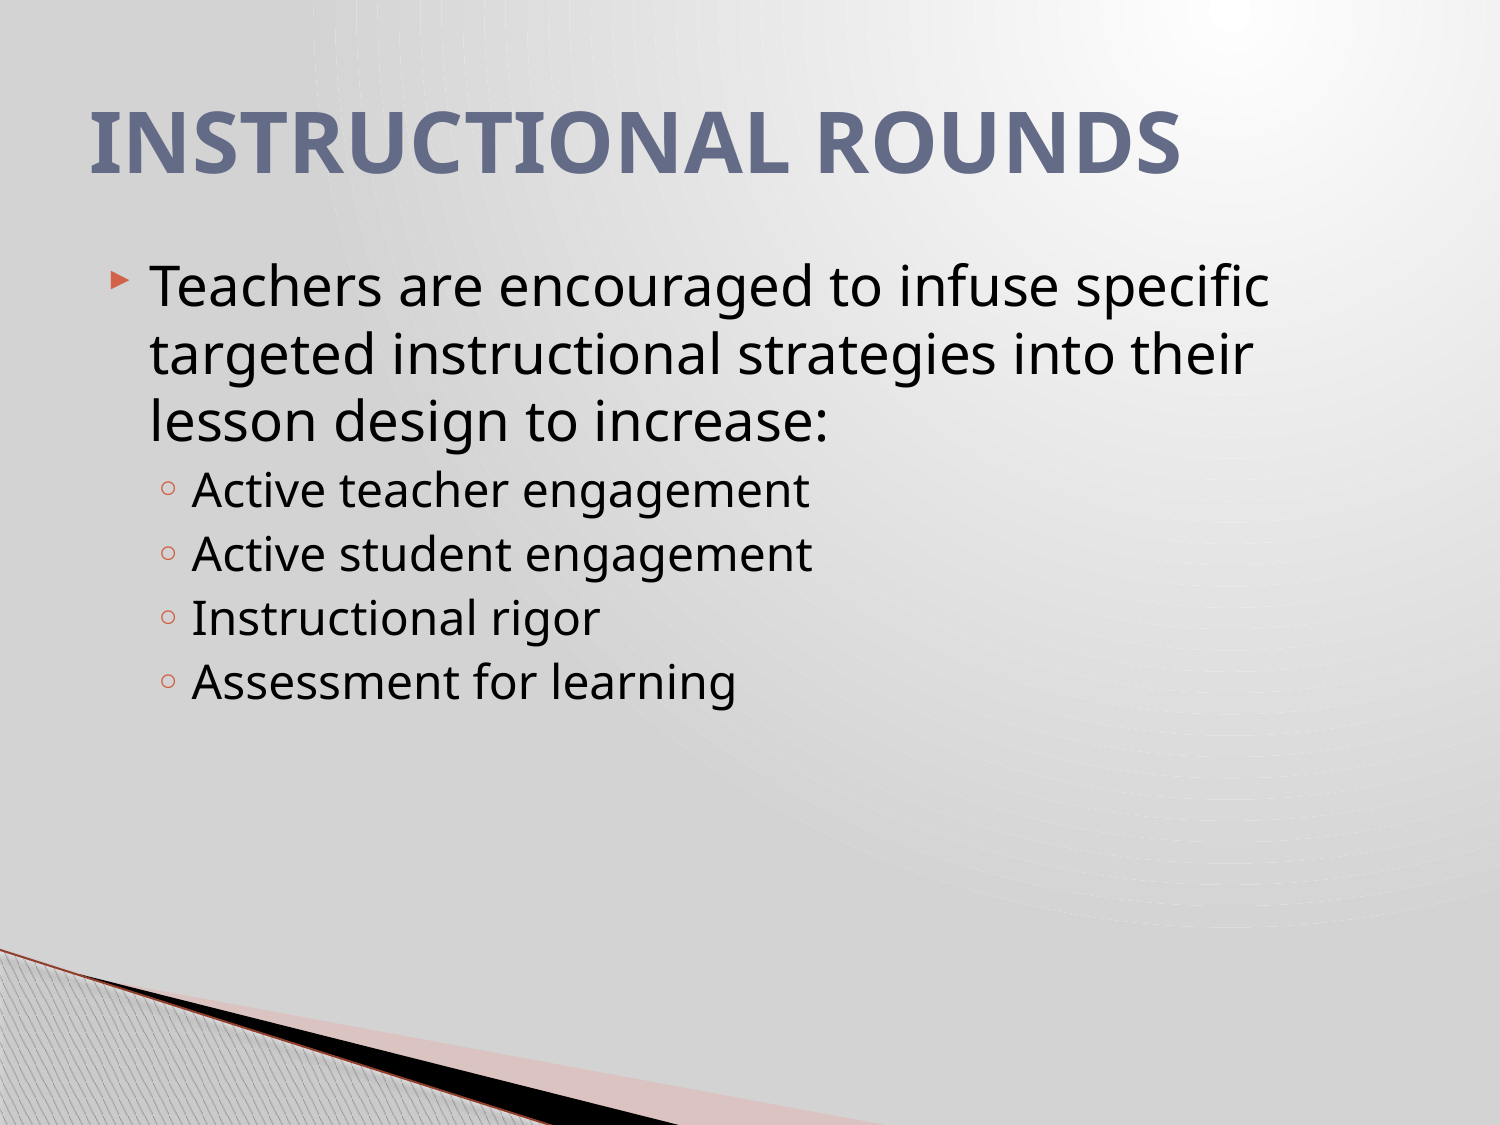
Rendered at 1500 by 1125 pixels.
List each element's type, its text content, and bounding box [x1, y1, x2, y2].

title INSTRUCTIONAL ROUNDS [75, 45, 1425, 233]
list Teachers are encouraged to infuse specific targeted instructional strategies into their lesson design to increase: Active teacher engagement Active student engagement Instructional rigor Assessment for learning [75, 243, 1425, 986]
